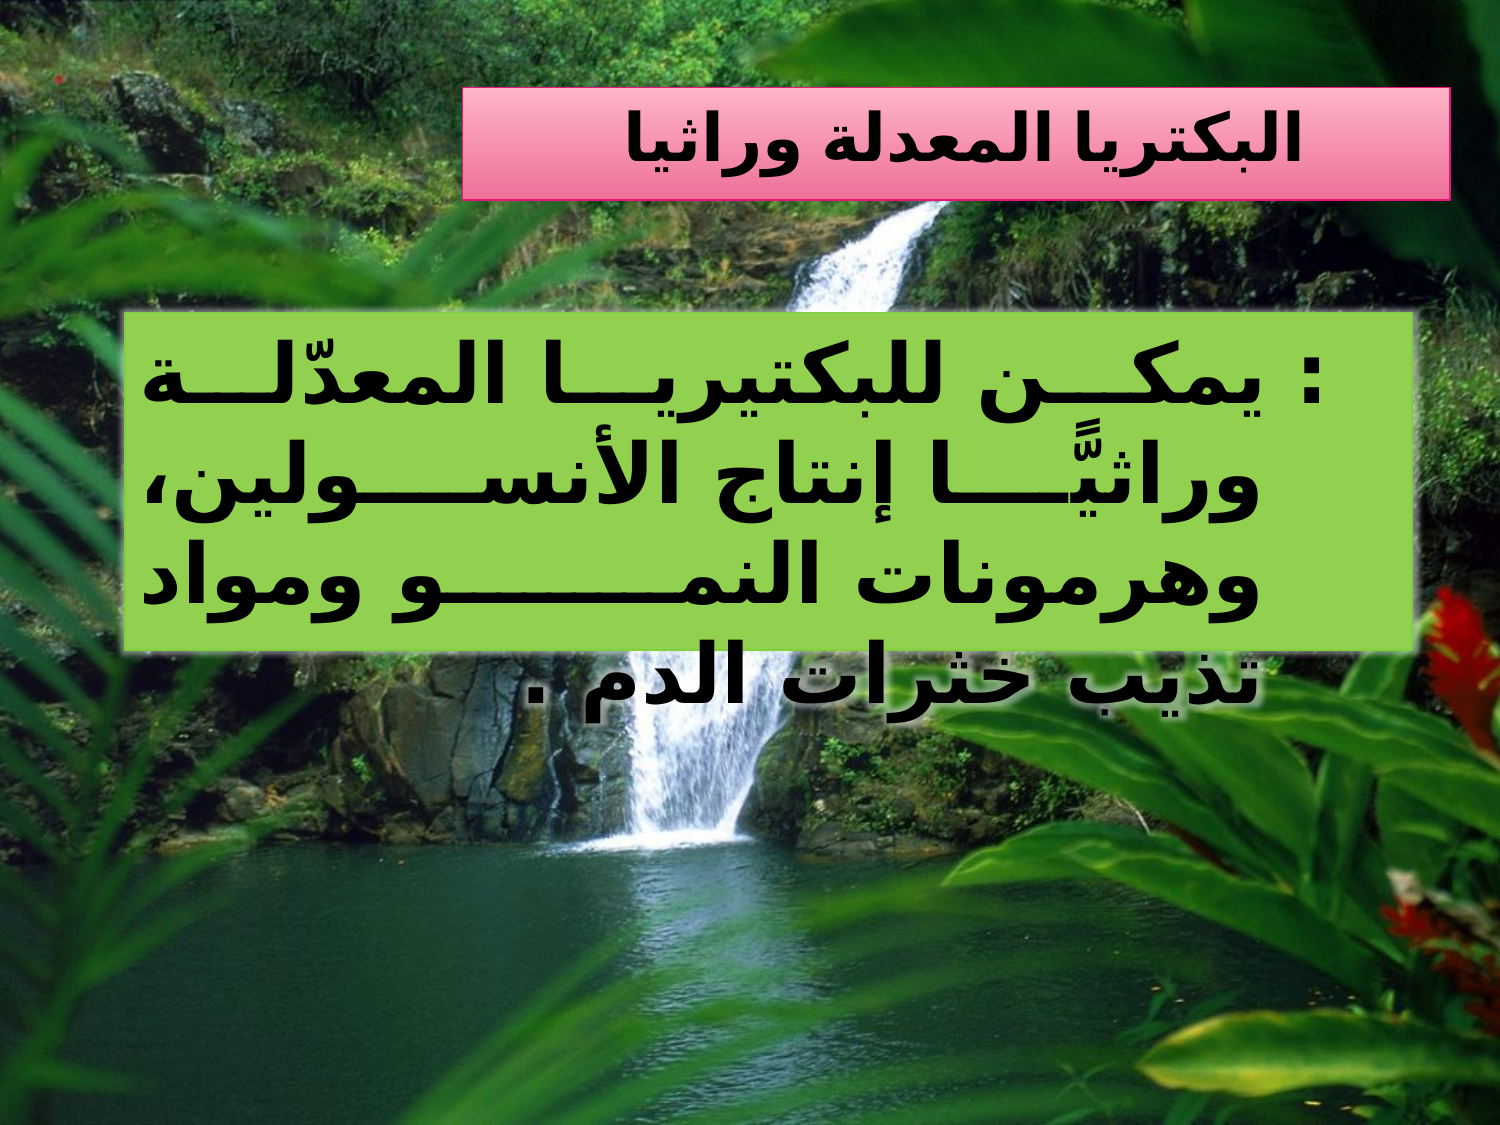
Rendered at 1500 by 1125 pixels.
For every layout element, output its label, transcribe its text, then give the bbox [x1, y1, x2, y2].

title البكتريا المعدلة وراثيا [462, 87, 1451, 201]
text_box : يمكن للبكتيريا المعدّلة وراثيًّا إنتاج الأنسولين، وهرمونات النمو ومواد تذيب خثرات الدم . [124, 312, 1413, 651]
picture [0, 0, 1500, 1125]
